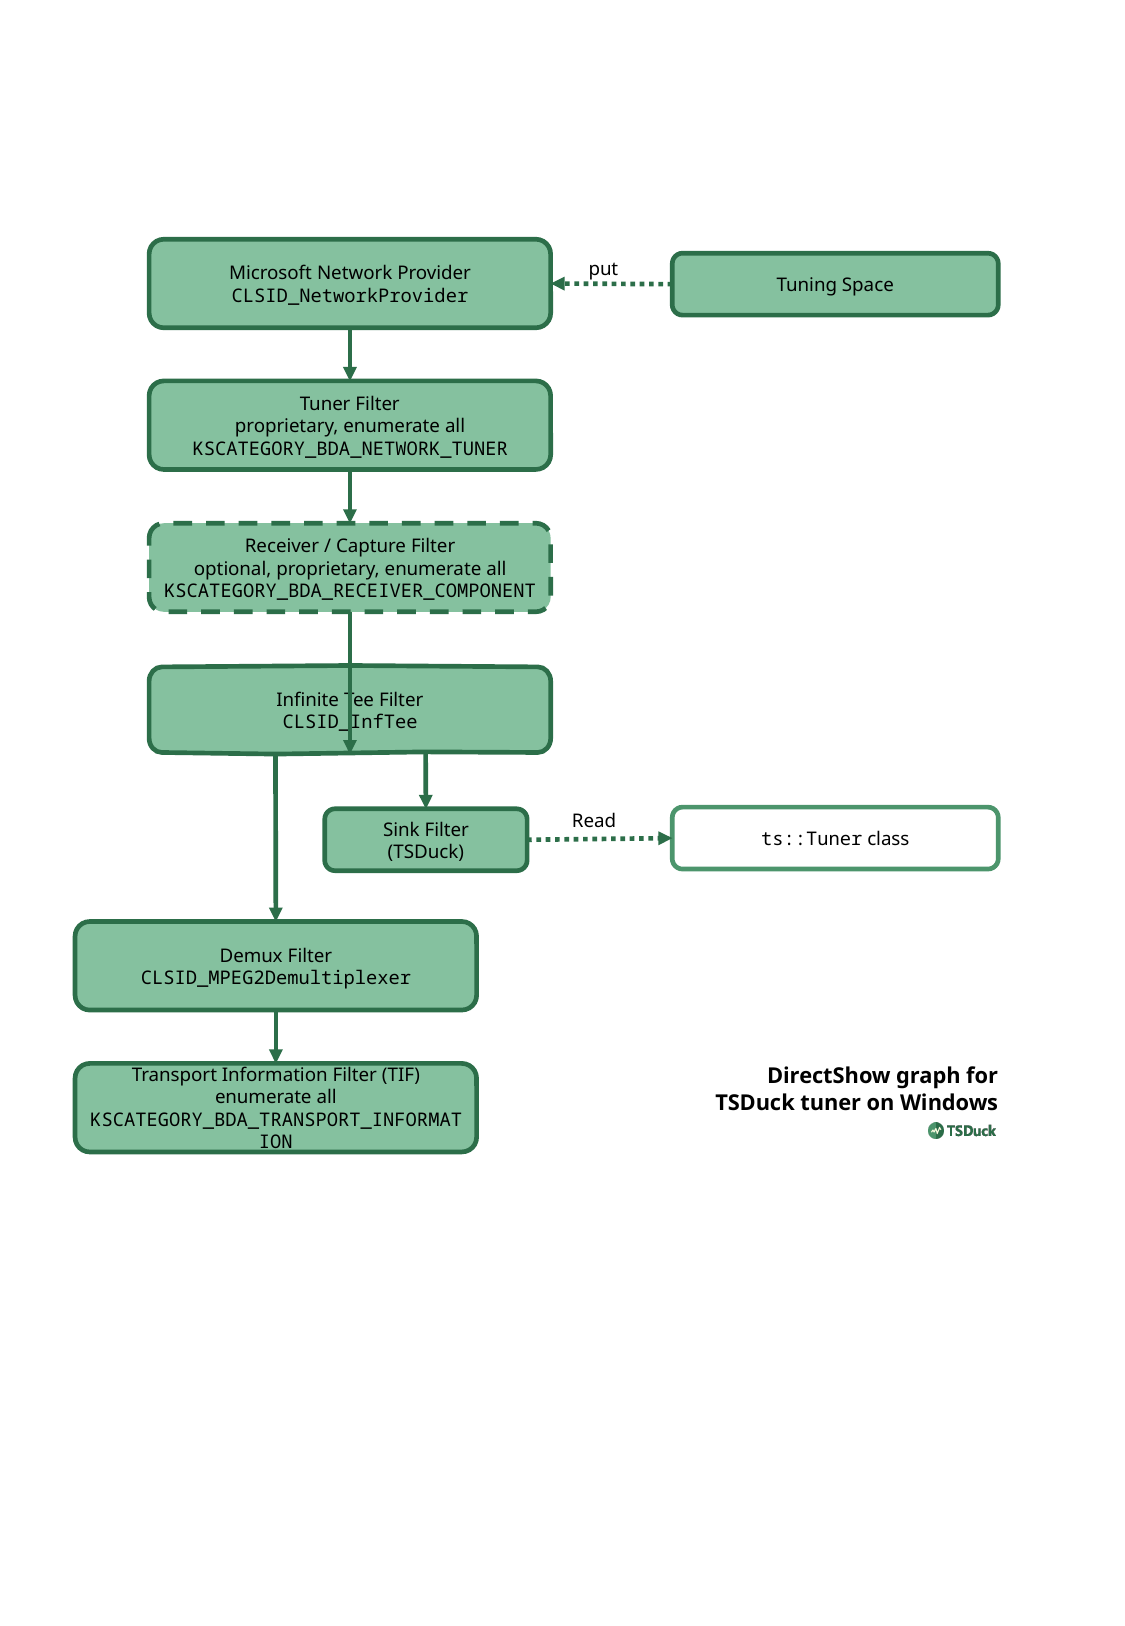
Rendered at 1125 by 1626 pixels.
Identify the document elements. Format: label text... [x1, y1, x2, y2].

text_box Sink Filter (TSDuck) [323, 807, 529, 872]
text_box ts::Tuner class [671, 806, 1000, 871]
text_box put [573, 249, 638, 283]
text_box Infinite Tee Filter CLSID_InfTee [148, 664, 349, 756]
text_box Demux Filter CLSID_MPEG2Demultiplexer [74, 920, 478, 1012]
text_box Receiver / Capture Filter optional, proprietary, enumerate all KSCATEGORY_BDA_RECEIVER_COMPONENT [148, 522, 552, 613]
text_box Infinite Tee Filter CLSID_InfTee [350, 664, 552, 755]
text_box Tuner Filter proprietary, enumerate all KSCATEGORY_BDA_NETWORK_TUNER [148, 379, 552, 471]
text_box Microsoft Network Provider CLSID_NetworkProvider [148, 238, 552, 329]
picture [928, 1122, 997, 1139]
text_box Read [557, 801, 635, 838]
text_box Tuning Space [671, 252, 1000, 317]
text_box Transport Information Filter (TIF) enumerate all KSCATEGORY_BDA_TRANSPORT_INFORMATION [74, 1062, 478, 1154]
text_box DirectShow graph for TSDuck tuner on Windows [579, 1054, 999, 1122]
